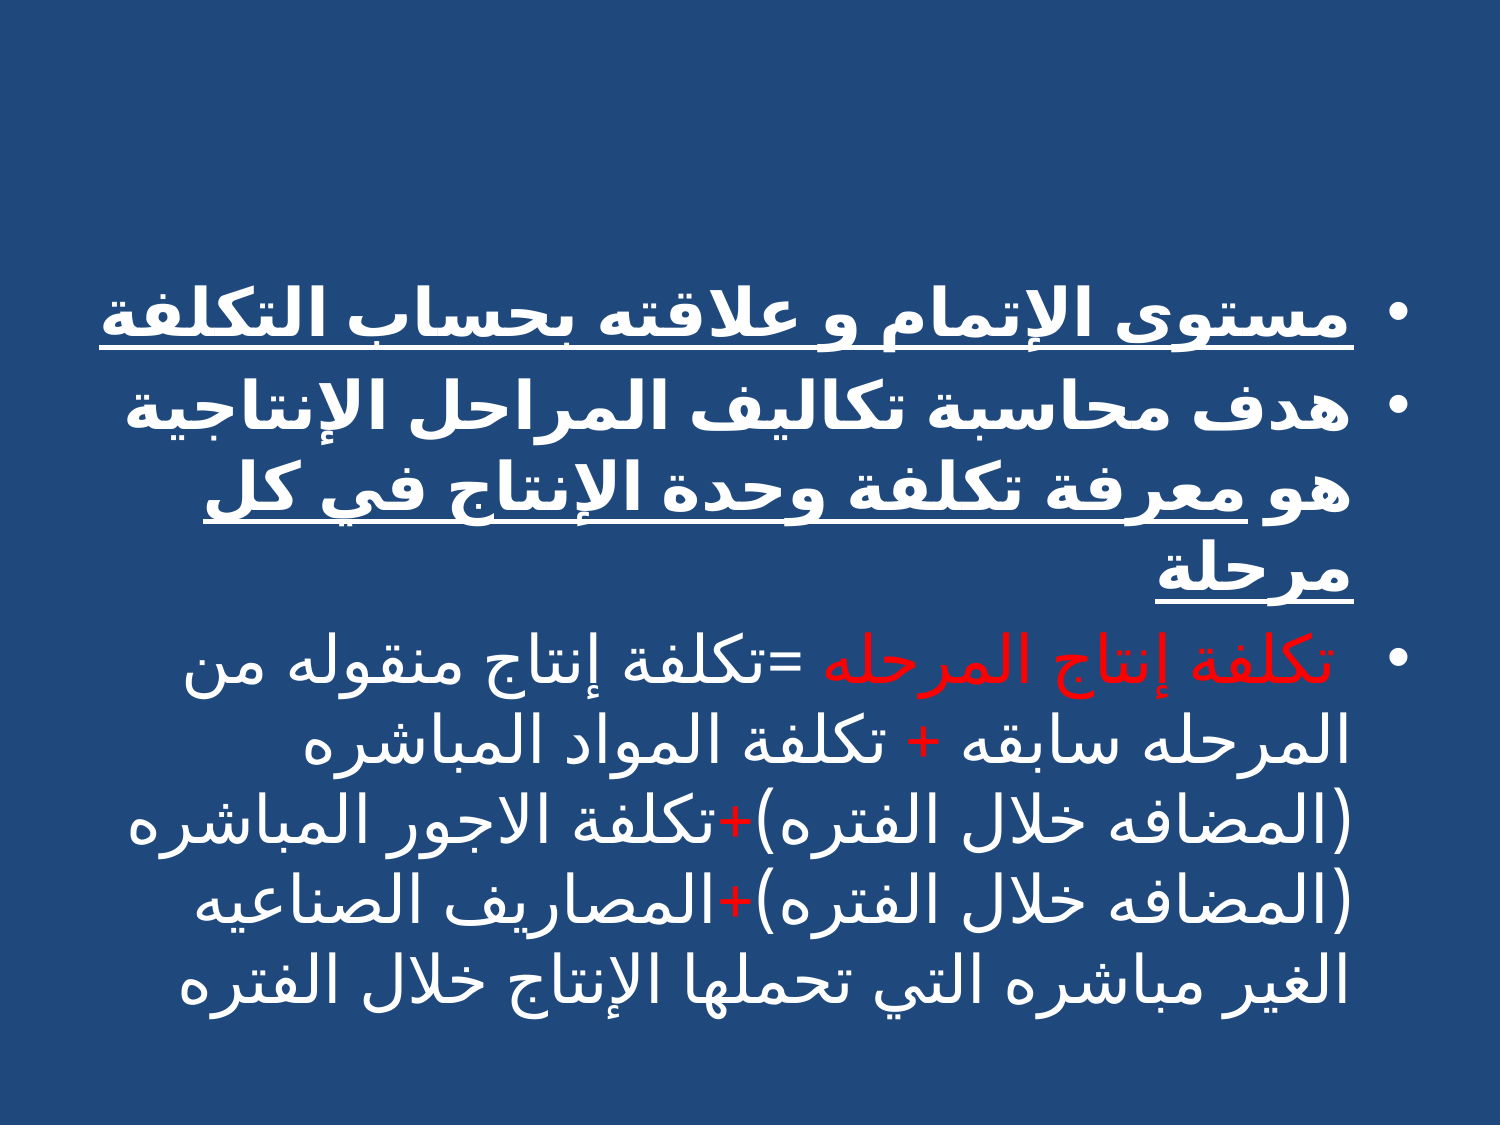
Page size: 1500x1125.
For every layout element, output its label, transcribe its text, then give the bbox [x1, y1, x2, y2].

list مستوى الإتمام و علاقته بحساب التكلفة هدف محاسبة تكاليف المراحل الإنتاجية هو معرفة تكلفة وحدة الإنتاج في كل مرحلة تكلفة إنتاج المرحله =تكلفة إنتاج منقوله من المرحله سابقه + تكلفة المواد المباشره (المضافه خلال الفتره)+تكلفة الاجور المباشره (المضافه خلال الفتره)+المصاريف الصناعيه الغير مباشره التي تحملها الإنتاج خلال الفتره [75, 262, 1425, 1005]
